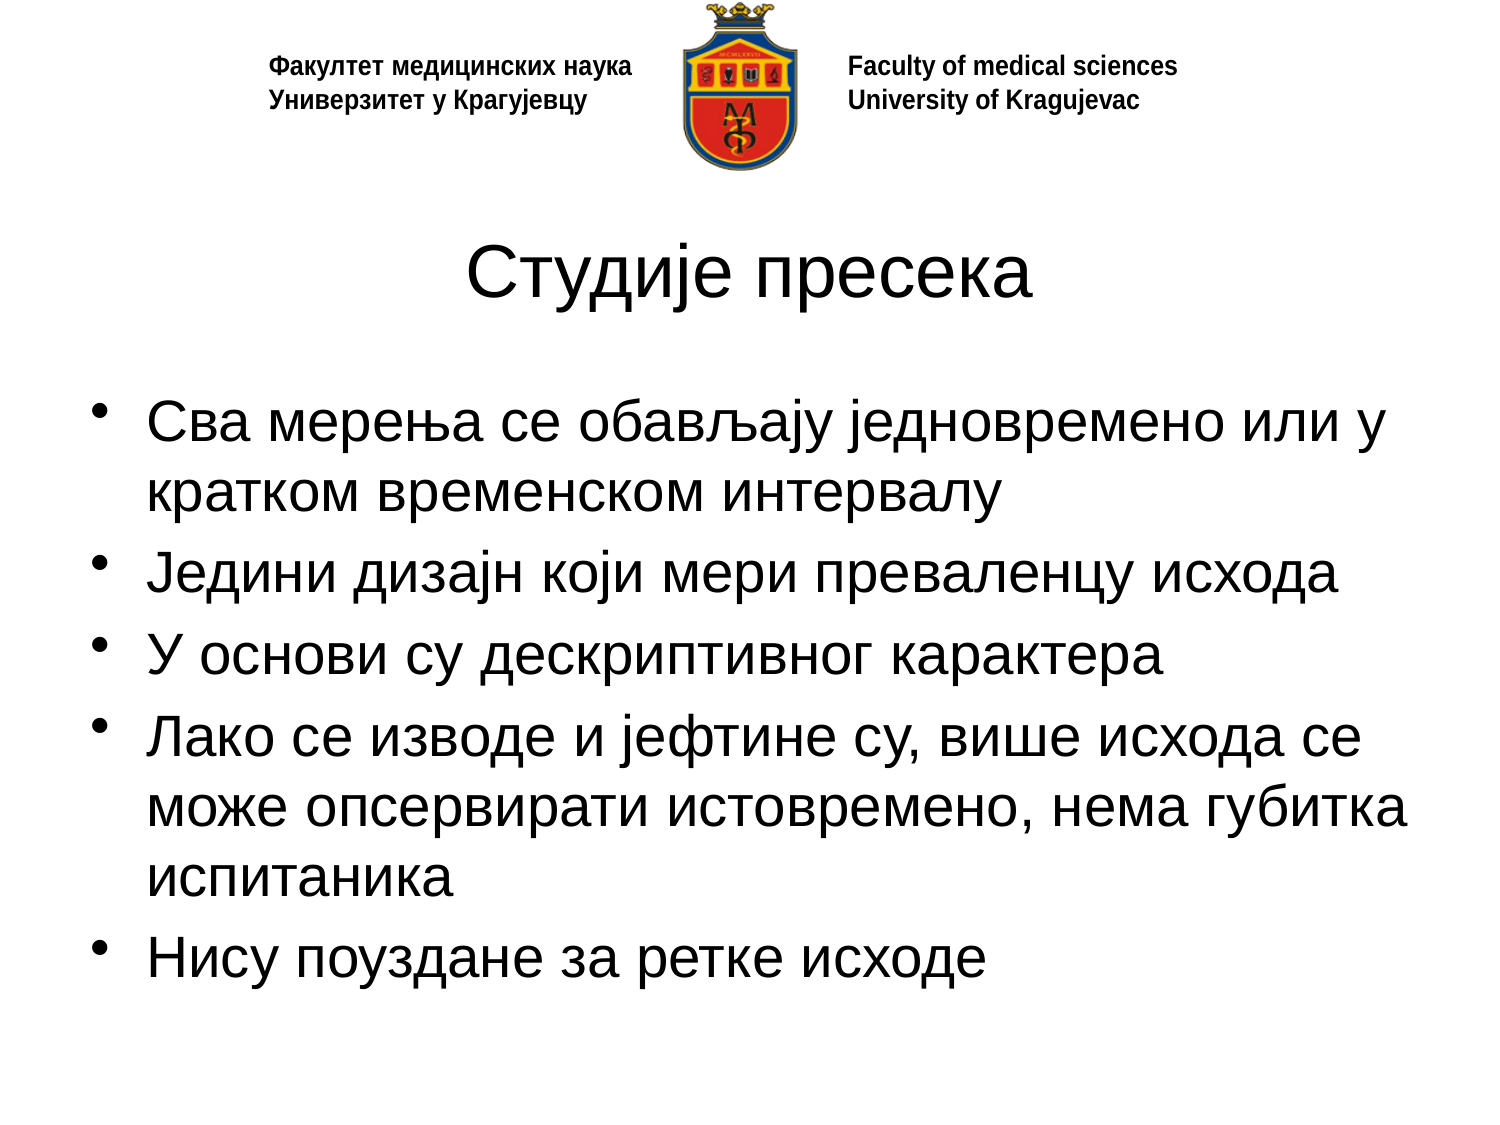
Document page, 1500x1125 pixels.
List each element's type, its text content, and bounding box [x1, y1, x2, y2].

title Студије пресека [74, 173, 1426, 362]
list Сва мерења се обављају једновремено или у кратком временском интервалу Једини дизајн који мери преваленцу исхода У основи су дескриптивног карактера Лако се изводе и јефтине су, више исхода се може опсервирати истовремено, нема губитка испитаника Нису поуздане за ретке исходе [74, 374, 1426, 1118]
